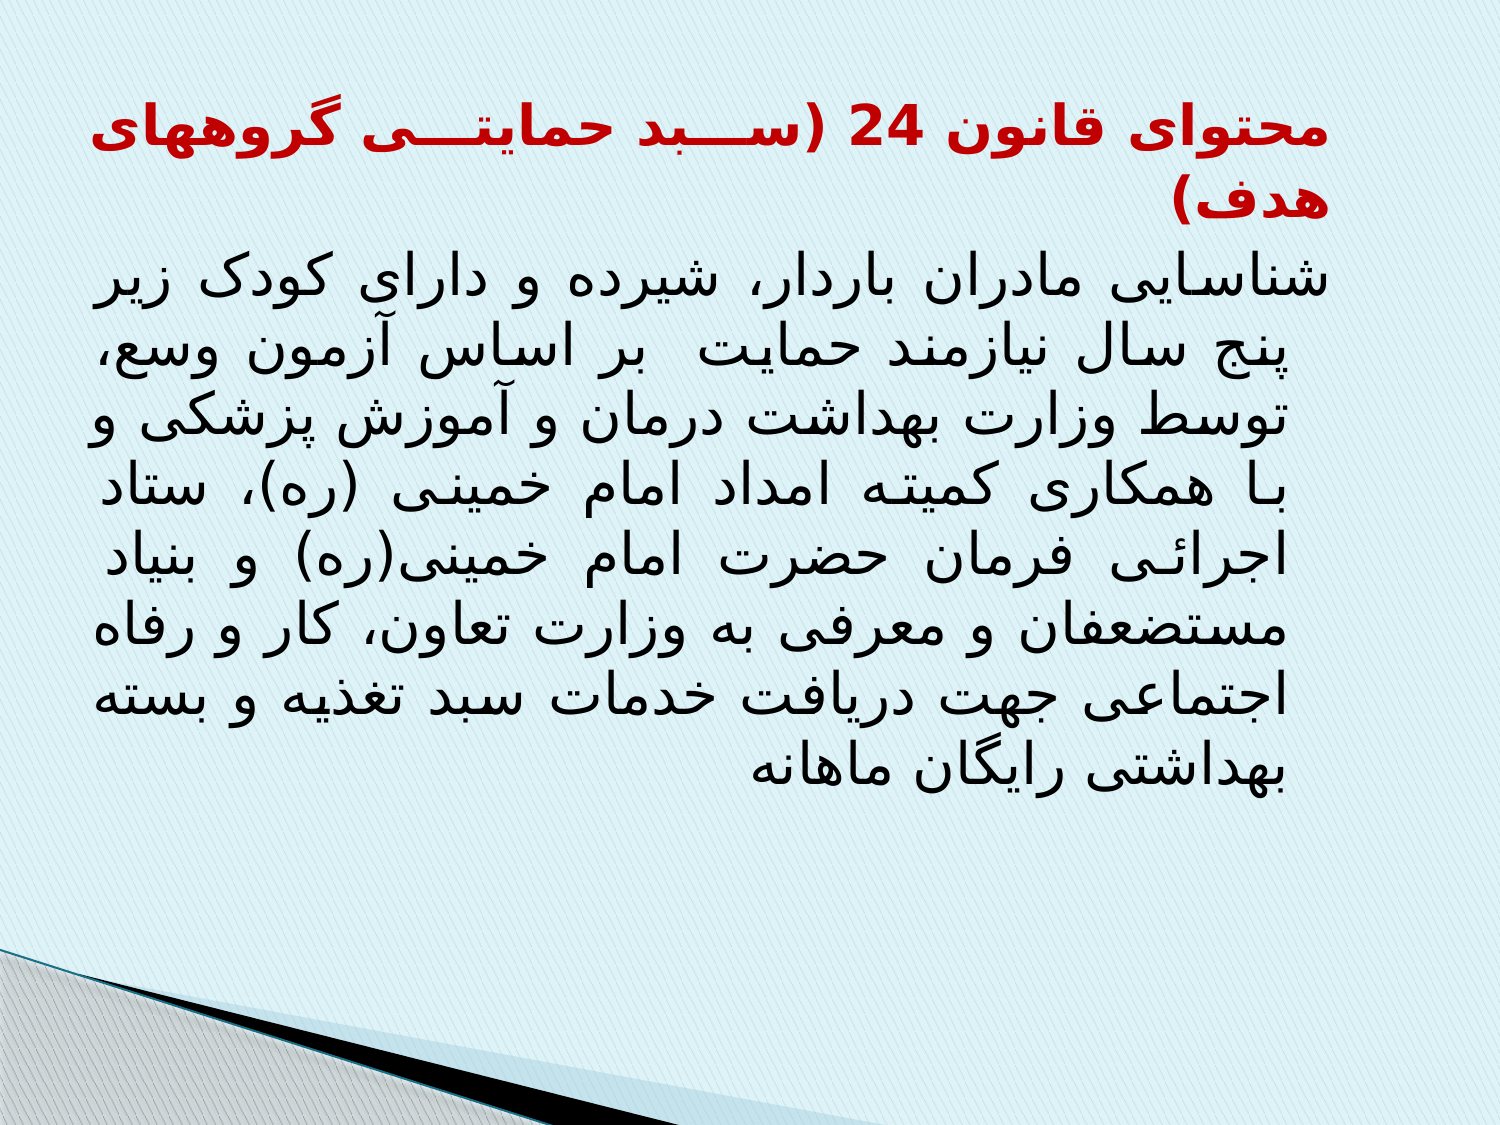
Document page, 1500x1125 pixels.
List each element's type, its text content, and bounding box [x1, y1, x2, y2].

list محتوای قانون 24 (سبد حمایتی گروههای هدف) شناسایی مادران باردار، شیرده و دارای کودک زیر پنج سال نیازمند حمایت بر اساس آزمون وسع، توسط وزارت بهداشت درمان و آموزش پزشکی و با همکاری کمیته امداد امام خمینی (ره)، ستاد اجرائی فرمان حضرت امام خمینی(ره) و بنیاد مستضعفان و معرفی به وزارت تعاون، کار و رفاه اجتماعی جهت دریافت خدمات سبد تغذیه و بسته بهداشتی رایگان ماهانه [75, 78, 1365, 1059]
